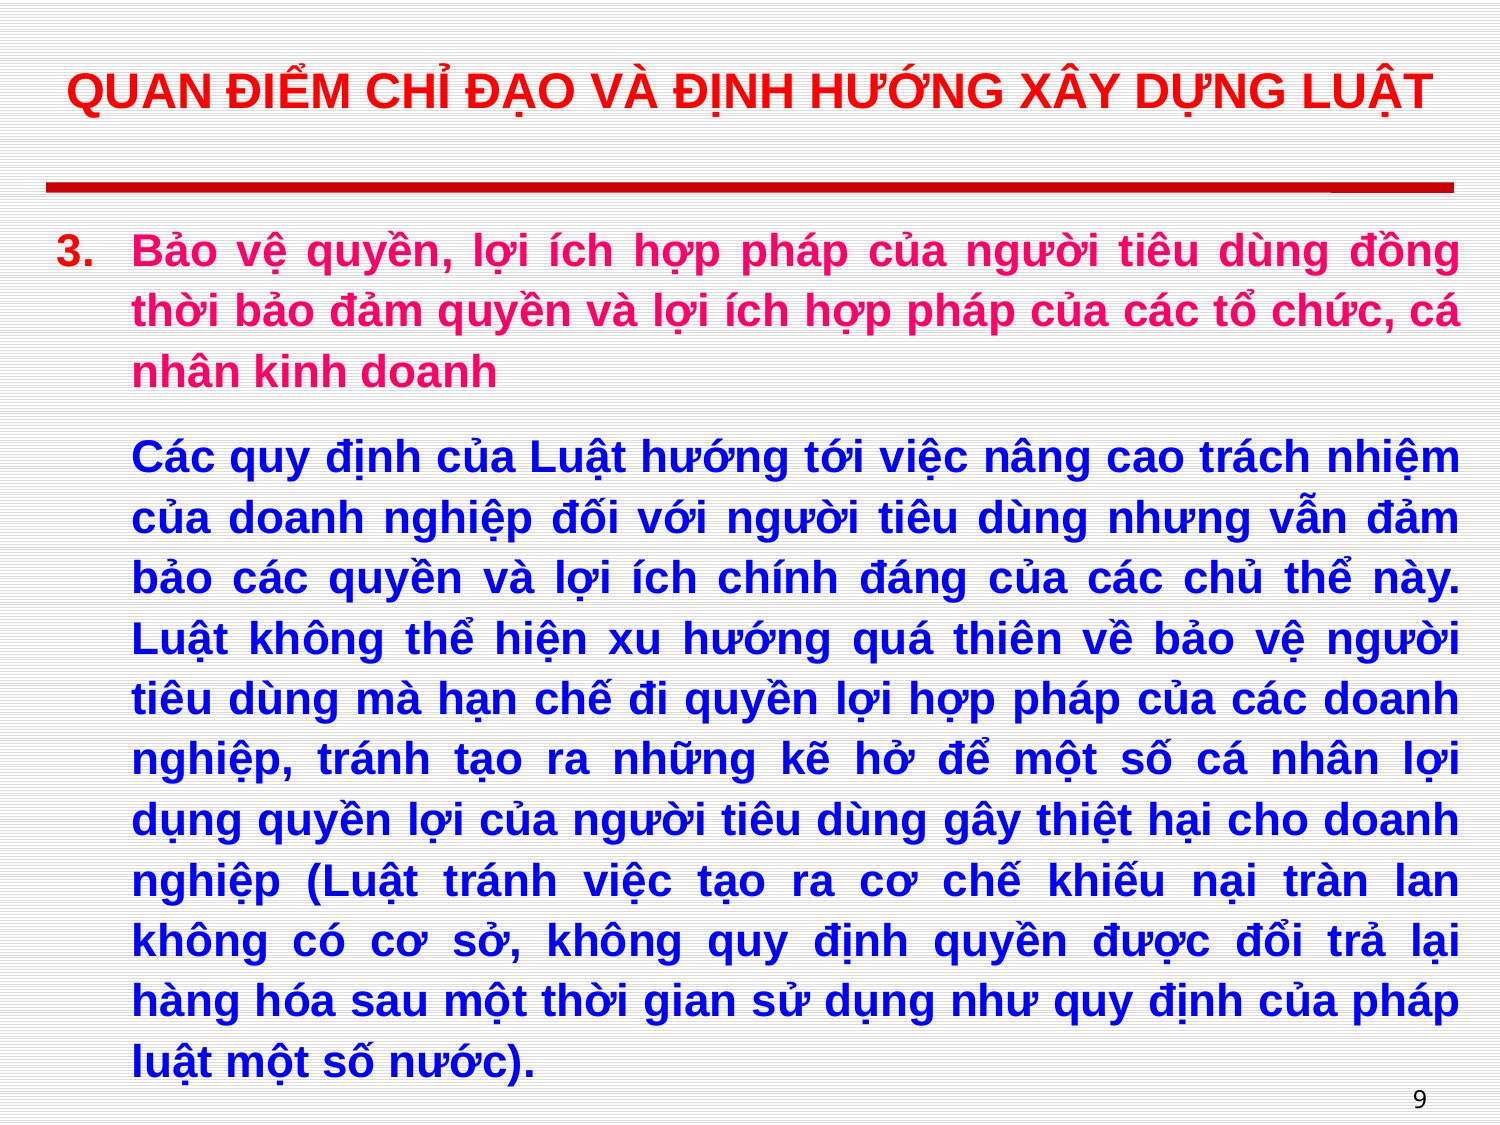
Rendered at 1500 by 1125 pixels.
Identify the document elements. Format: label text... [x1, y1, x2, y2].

title QUAN ĐIỂM CHỈ ĐẠO VÀ ĐỊNH HƯỚNG XÂY DỰNG LUẬT [38, 24, 1463, 150]
text_box Bảo vệ quyền, lợi ích hợp pháp của người tiêu dùng đồng thời bảo đảm quyền và lợi ích hợp pháp của các tổ chức, cá nhân kinh doanh Các quy định của Luật hướng tới việc nâng cao trách nhiệm của doanh nghiệp đối với người tiêu dùng nhưng vẫn đảm bảo các quyền và lợi ích chính đáng của các chủ thể này. Luật không thể hiện xu hướng quá thiên về bảo vệ người tiêu dùng mà hạn chế đi quyền lợi hợp pháp của các doanh nghiệp, tránh tạo ra những kẽ hở để một số cá nhân lợi dụng quyền lợi của người tiêu dùng gây thiệt hại cho doanh nghiệp (Luật tránh việc tạo ra cơ chế khiếu nại tràn lan không có cơ sở, không quy định quyền được đổi trả lại hàng hóa sau một thời gian sử dụng như quy định của pháp luật một số nước). [23, 199, 1477, 1088]
